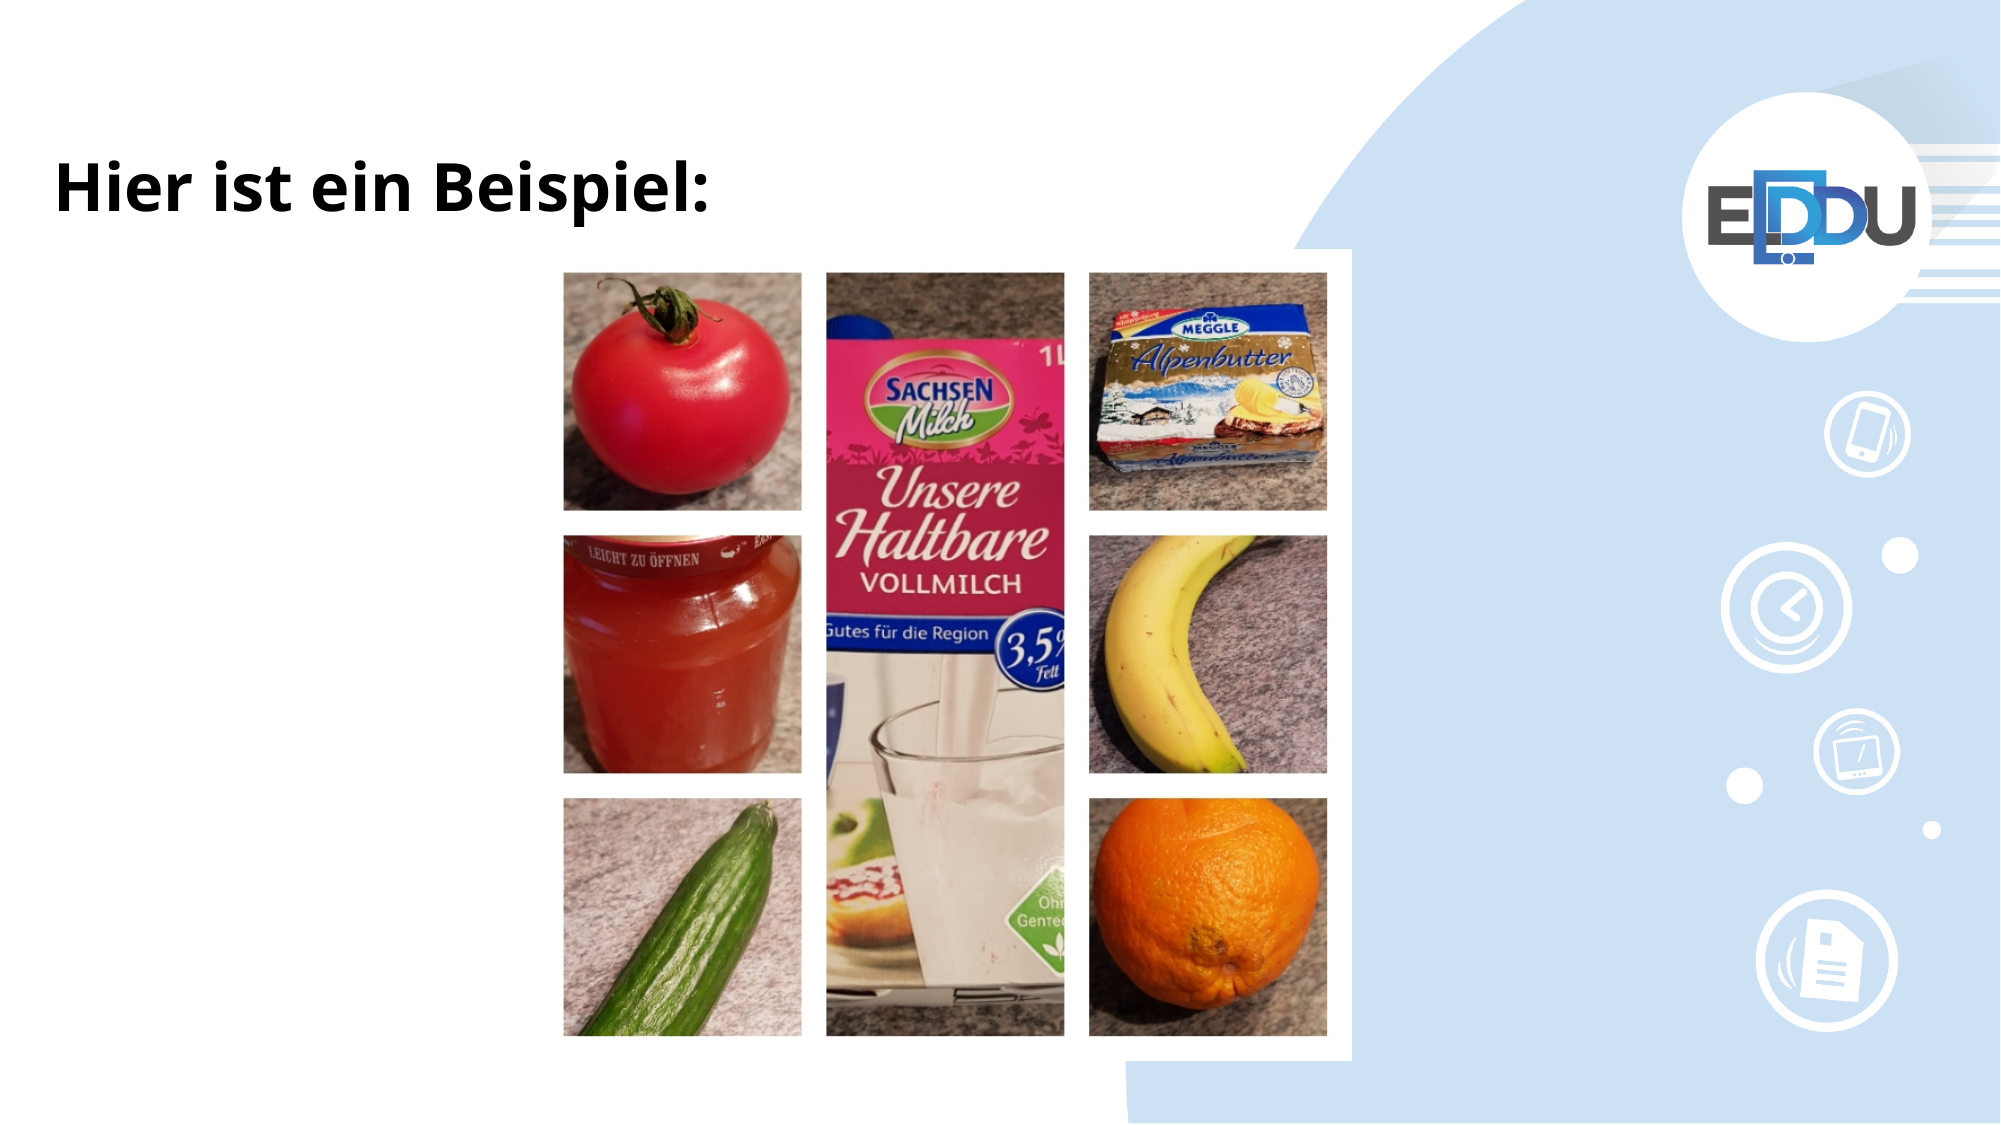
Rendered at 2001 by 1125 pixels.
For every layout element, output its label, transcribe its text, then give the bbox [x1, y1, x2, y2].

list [540, 249, 1352, 1061]
title Hier ist ein Beispiel: [38, 102, 1595, 278]
picture [0, 0, 2001, 1125]
